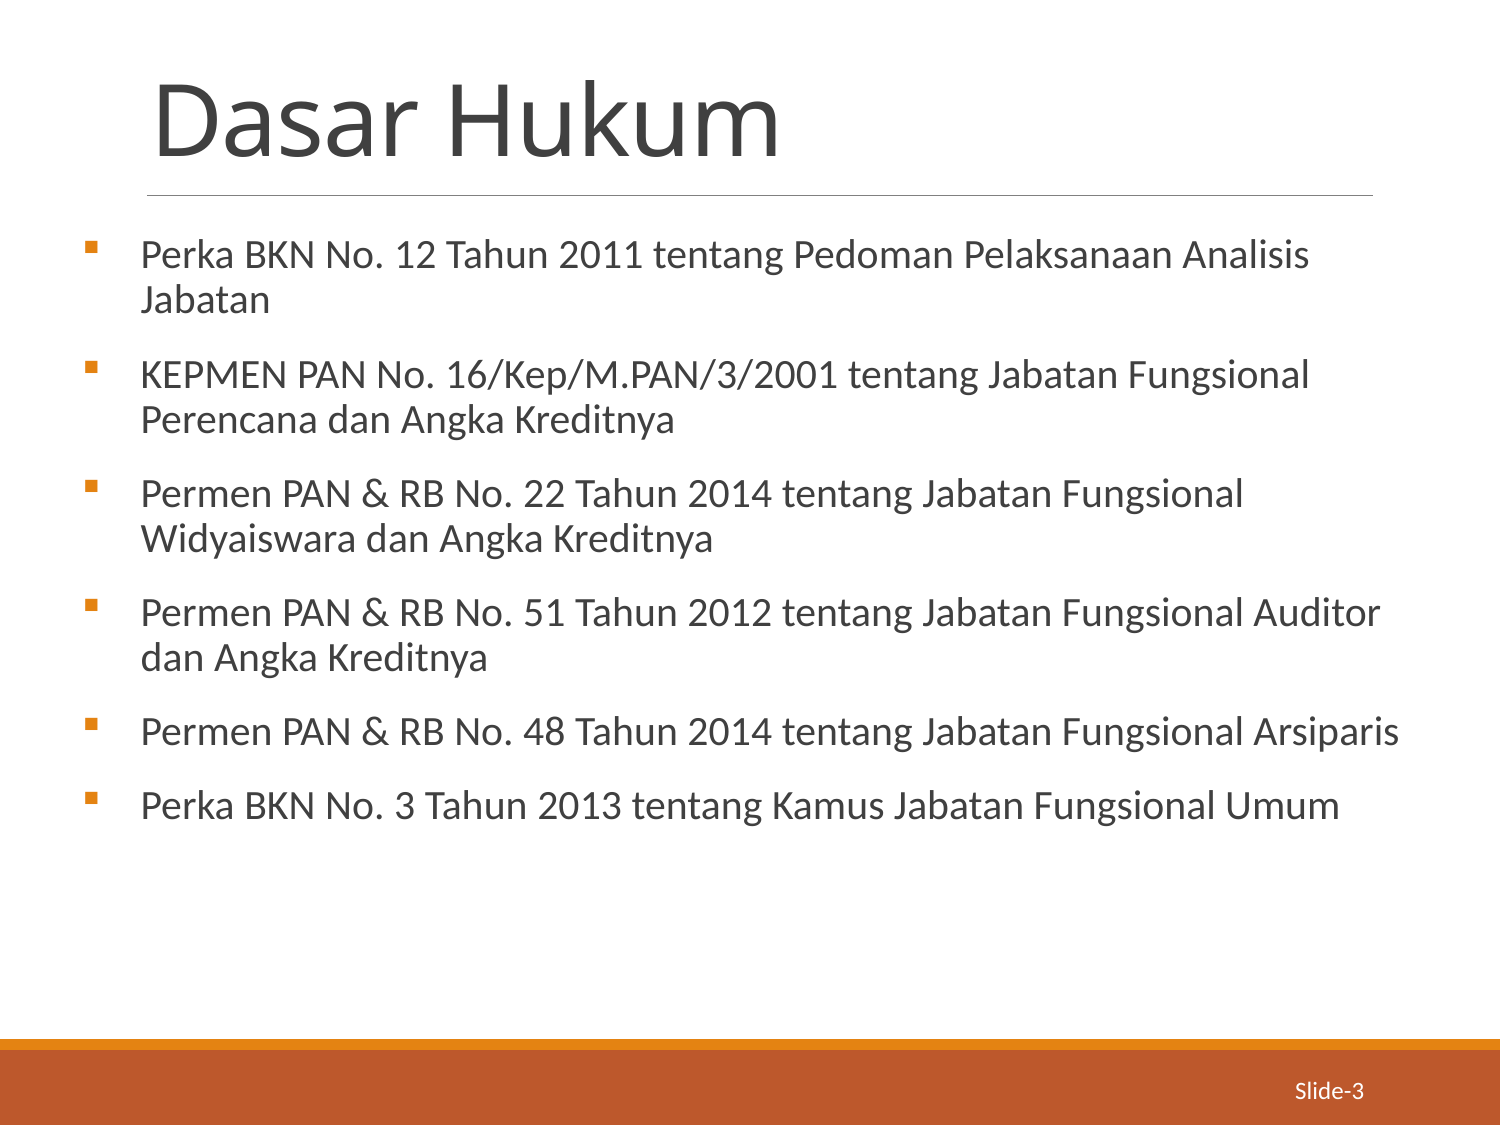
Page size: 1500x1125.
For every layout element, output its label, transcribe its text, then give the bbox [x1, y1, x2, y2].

list Perka BKN No. 12 Tahun 2011 tentang Pedoman Pelaksanaan Analisis Jabatan KEPMEN PAN No. 16/Kep/M.PAN/3/2001 tentang Jabatan Fungsional Perencana dan Angka Kreditnya Permen PAN & RB No. 22 Tahun 2014 tentang Jabatan Fungsional Widyaiswara dan Angka Kreditnya Permen PAN & RB No. 51 Tahun 2012 tentang Jabatan Fungsional Auditor dan Angka Kreditnya Permen PAN & RB No. 48 Tahun 2014 tentang Jabatan Fungsional Arsiparis Perka BKN No. 3 Tahun 2013 tentang Kamus Jabatan Fungsional Umum [81, 225, 1428, 1005]
slide_number Slide-3 [1218, 1059, 1380, 1120]
title Dasar Hukum [135, 47, 1373, 185]
